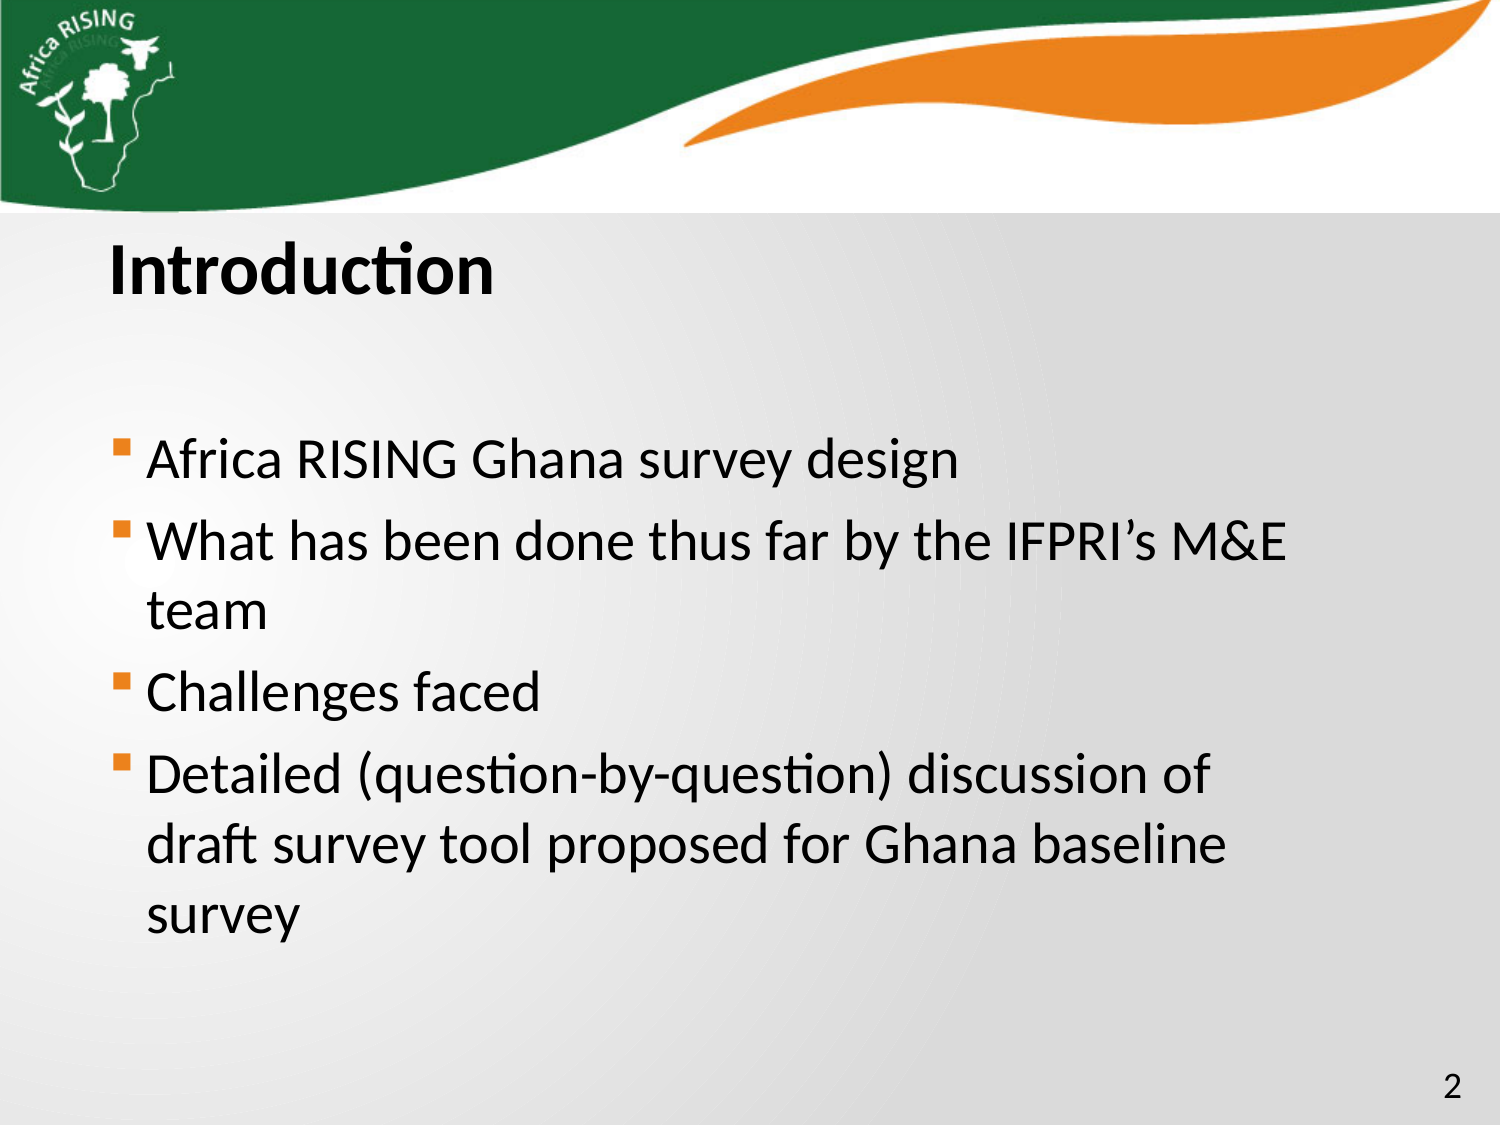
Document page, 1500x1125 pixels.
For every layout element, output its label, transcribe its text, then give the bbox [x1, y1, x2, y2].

slide_number 2 [1424, 1049, 1500, 1116]
list Introduction [75, 212, 1325, 313]
picture [0, 0, 1500, 213]
list Africa RISING Ghana survey design What has been done thus far by the IFPRI’s M&E team Challenges faced Detailed (question-by-question) discussion of draft survey tool proposed for Ghana baseline survey [75, 412, 1350, 1075]
